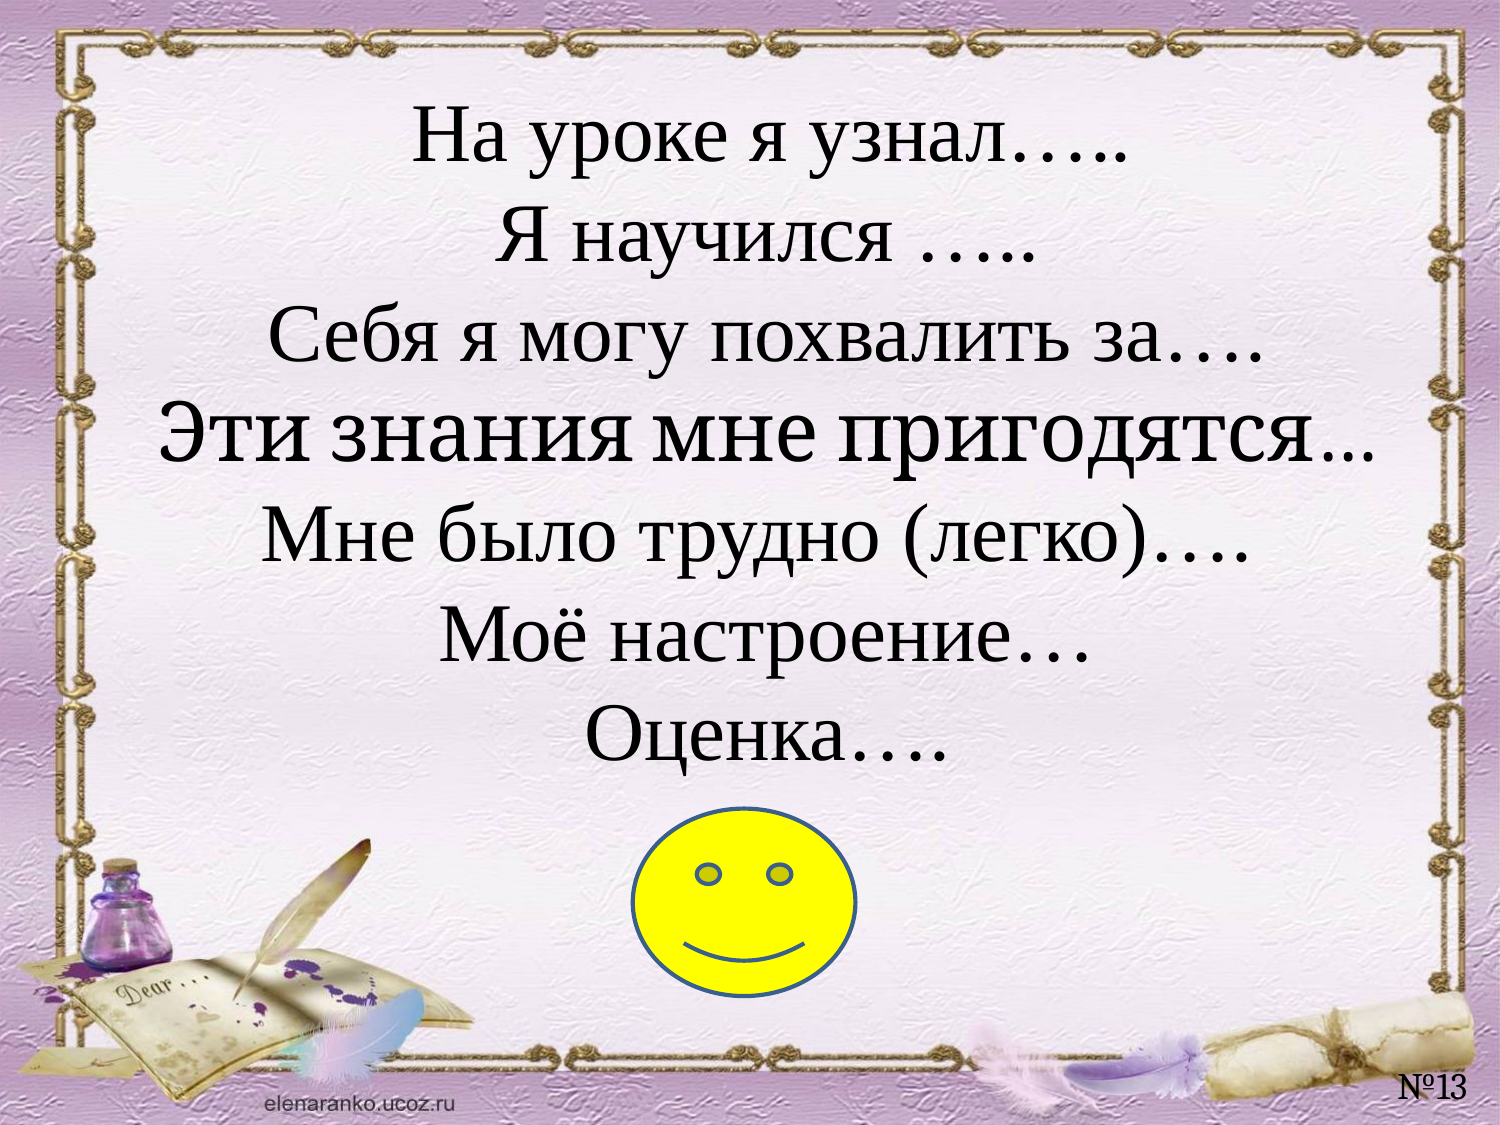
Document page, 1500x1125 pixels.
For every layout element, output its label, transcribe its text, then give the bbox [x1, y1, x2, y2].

text_box На уроке я узнал….. Я научился ….. Себя я могу похвалить за…. Эти знания мне пригодятся… Мне было трудно (легко)…. Моё настроение… Оценка…. [128, 70, 1407, 785]
text_box №13 [1382, 1054, 1500, 1115]
picture [0, 0, 1500, 1125]
text_box [630, 806, 858, 999]
